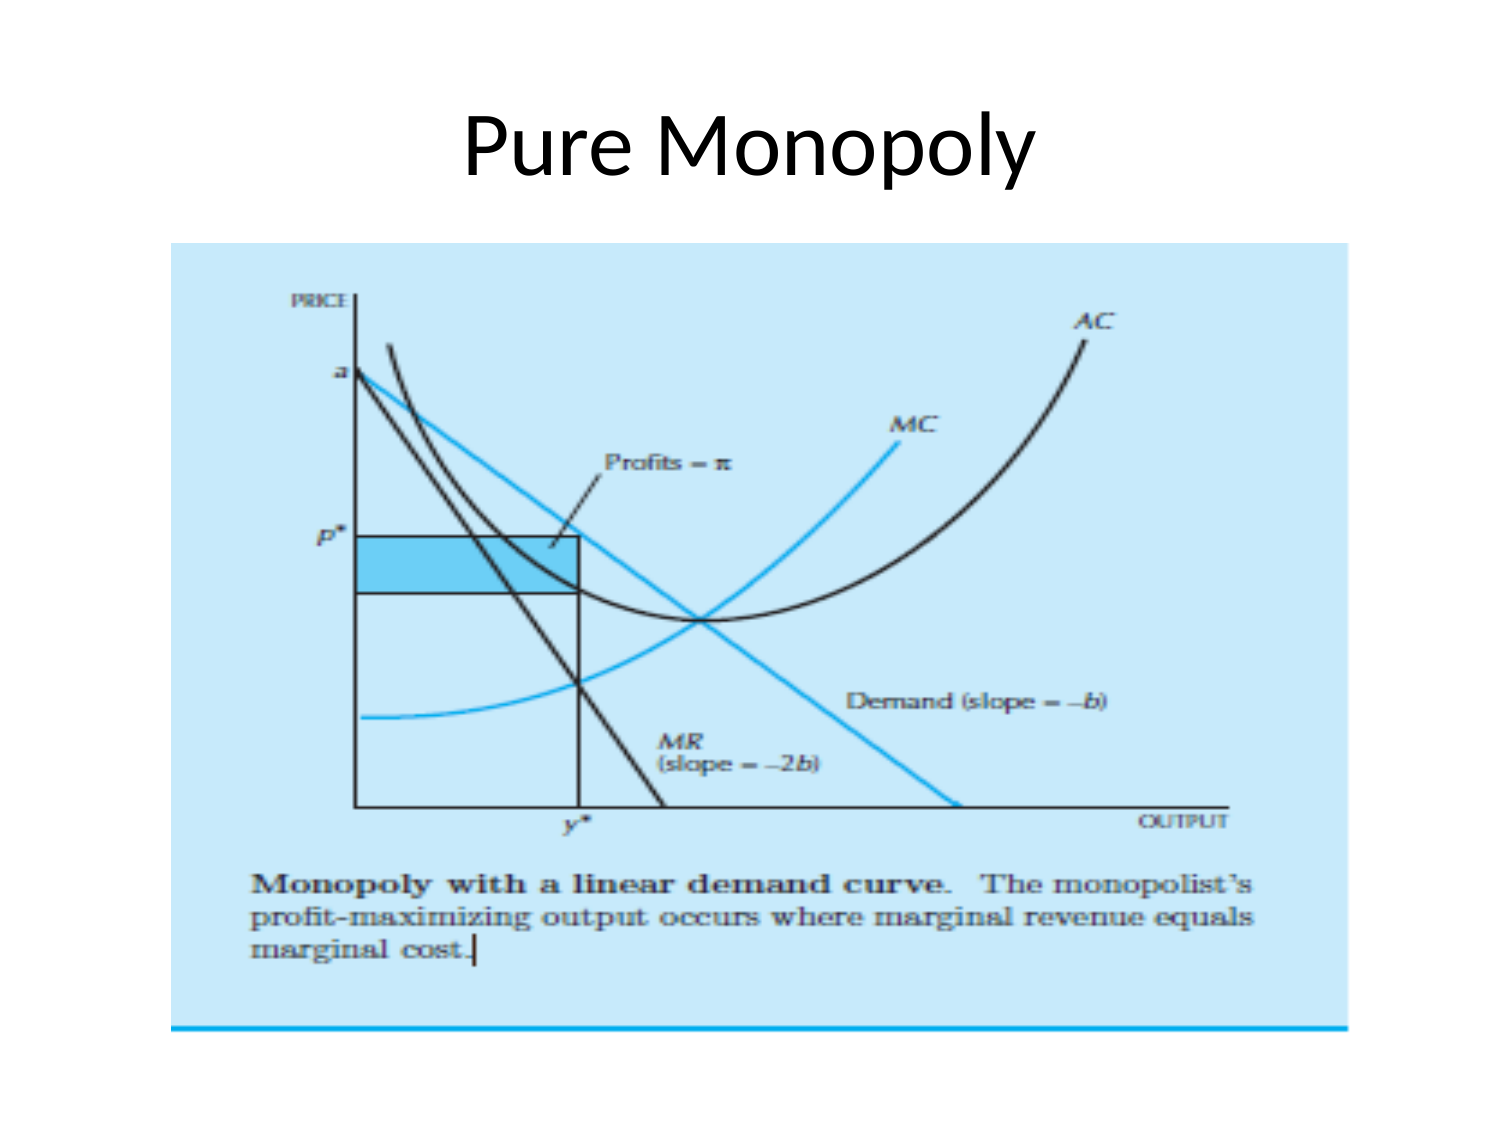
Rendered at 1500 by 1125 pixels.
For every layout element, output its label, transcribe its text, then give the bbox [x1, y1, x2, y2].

title Pure Monopoly [75, 45, 1425, 233]
picture [170, 243, 1353, 1036]
